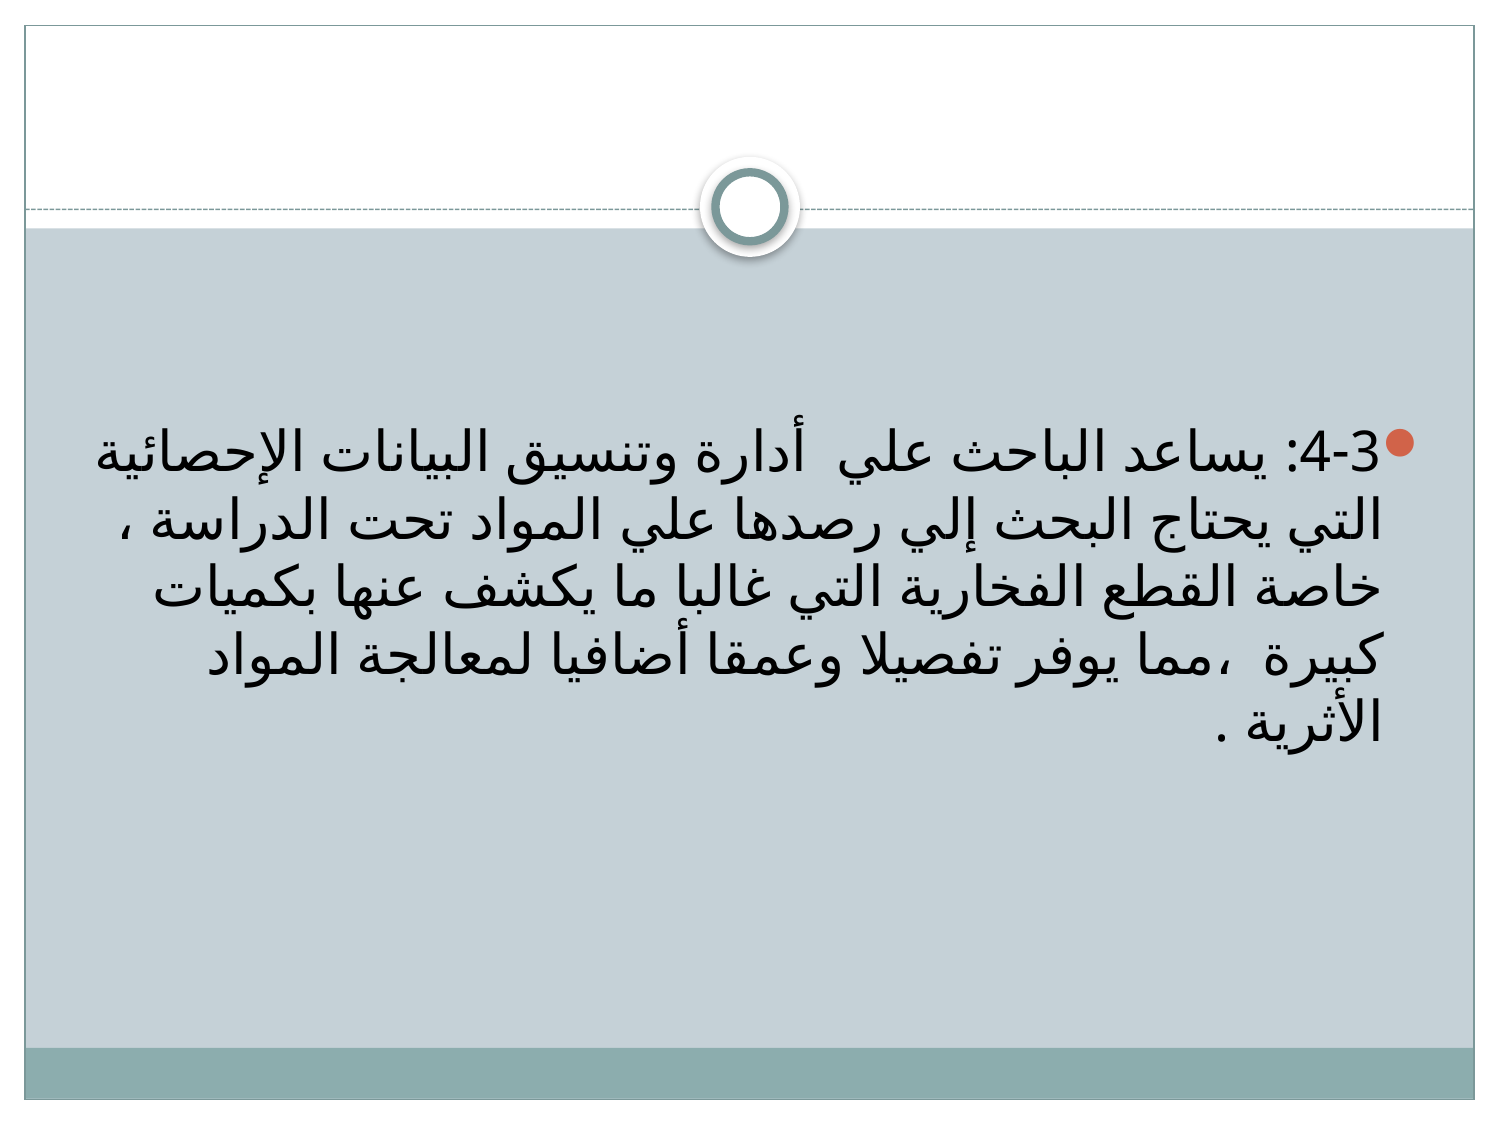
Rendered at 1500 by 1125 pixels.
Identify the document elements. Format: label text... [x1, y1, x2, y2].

list 4-3: يساعد الباحث علي أدارة وتنسيق البيانات الإحصائية التي يحتاج البحث إلي رصدها علي المواد تحت الدراسة ، خاصة القطع الفخارية التي غالبا ما يكشف عنها بكميات كبيرة ،مما يوفر تفصيلا وعمقا أضافيا لمعالجة المواد الأثرية . [49, 250, 1445, 1001]
